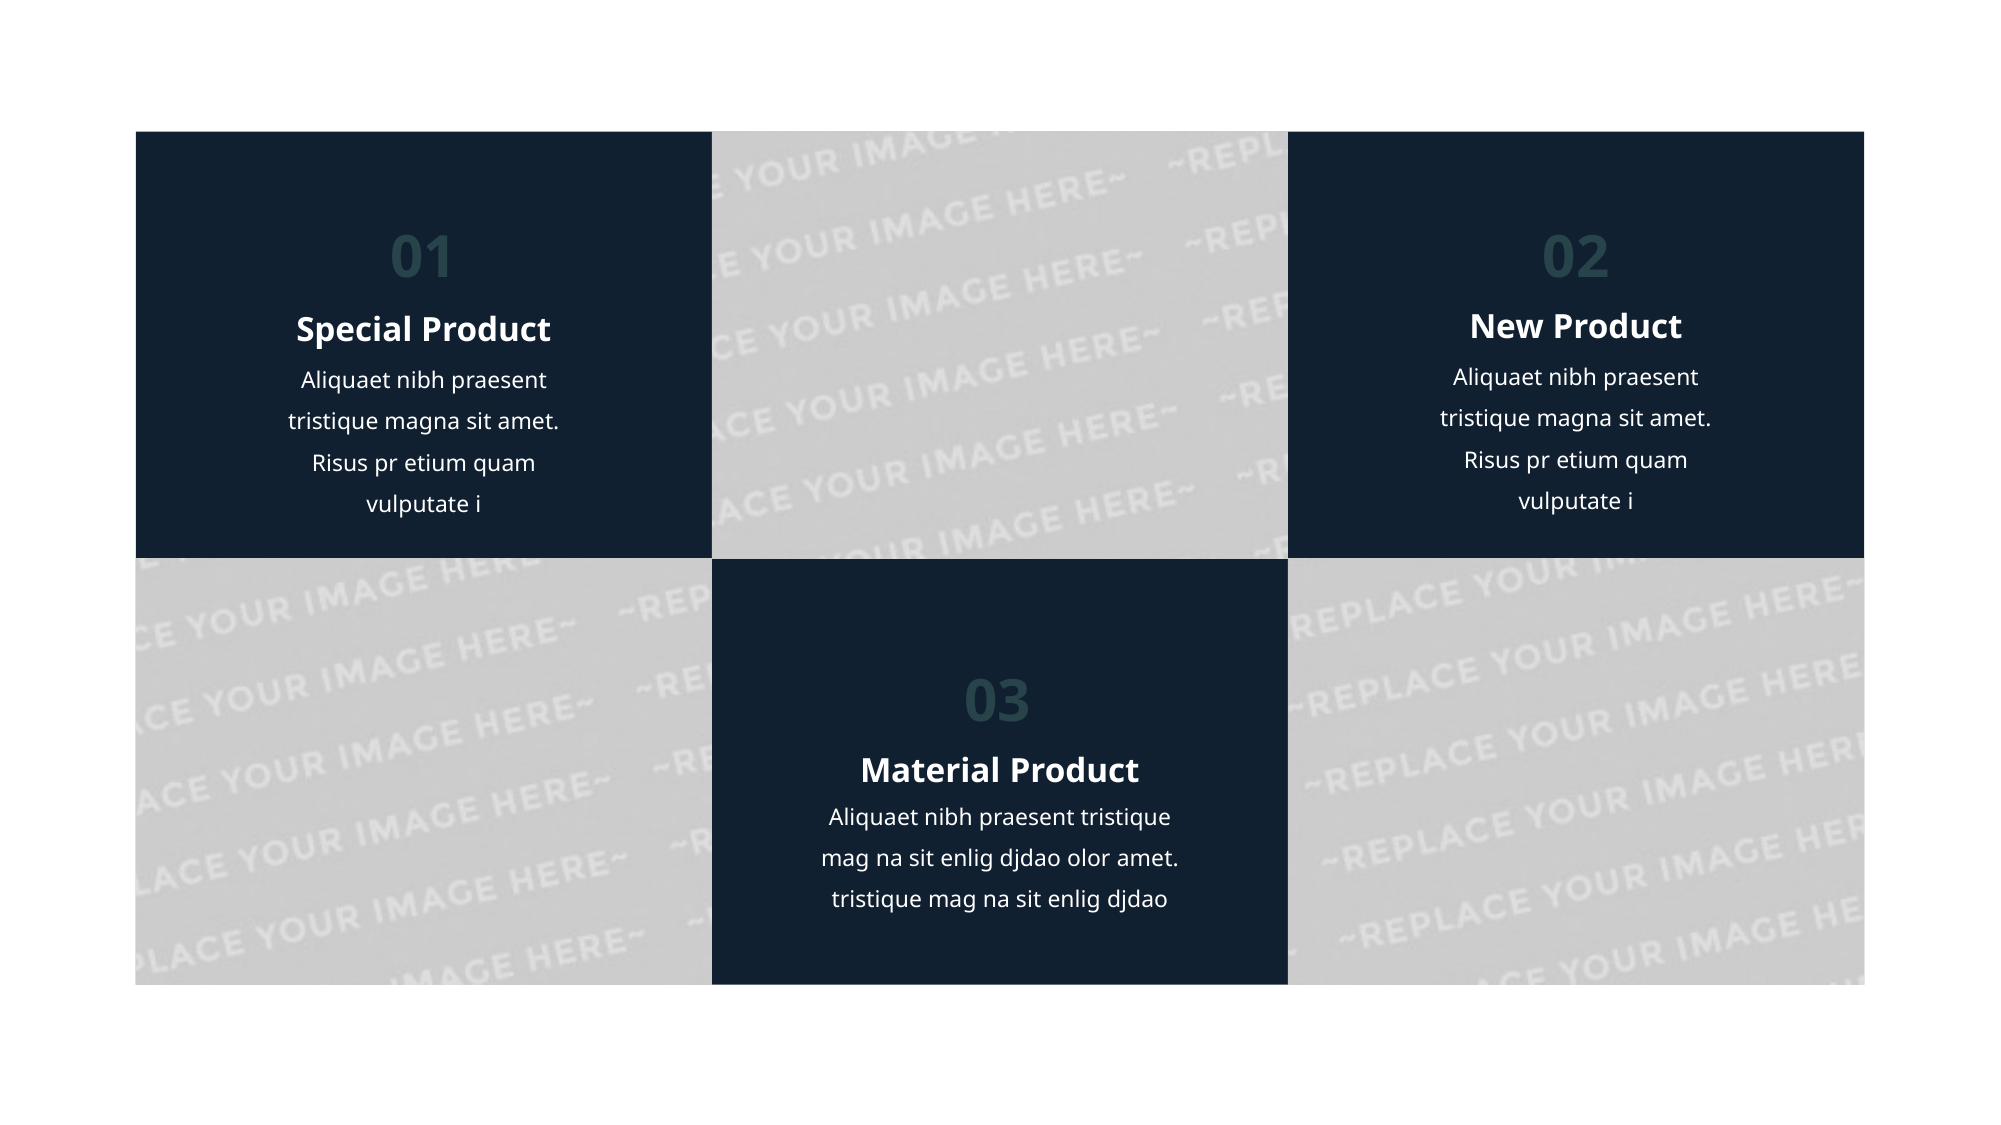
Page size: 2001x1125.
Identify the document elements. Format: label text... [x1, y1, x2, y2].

text_box Material Product [792, 722, 1207, 797]
text_box 01 [375, 212, 472, 297]
text_box Aliquaet nibh praesent tristique mag na sit enlig djdao olor amet. tristique mag na sit enlig djdao [792, 797, 1207, 920]
text_box 03 [949, 655, 1046, 741]
text_box Aliquaet nibh praesent tristique magna sit amet. Risus pr etium quam vulputate i [1400, 341, 1752, 522]
text_box 02 [1527, 212, 1625, 297]
text_box Special Product [281, 301, 567, 344]
text_box Aliquaet nibh praesent tristique magna sit amet. Risus pr etium quam vulputate i [248, 344, 600, 525]
text_box [135, 131, 1865, 986]
text_box New Product [1454, 297, 1698, 341]
picture [135, 131, 1864, 985]
